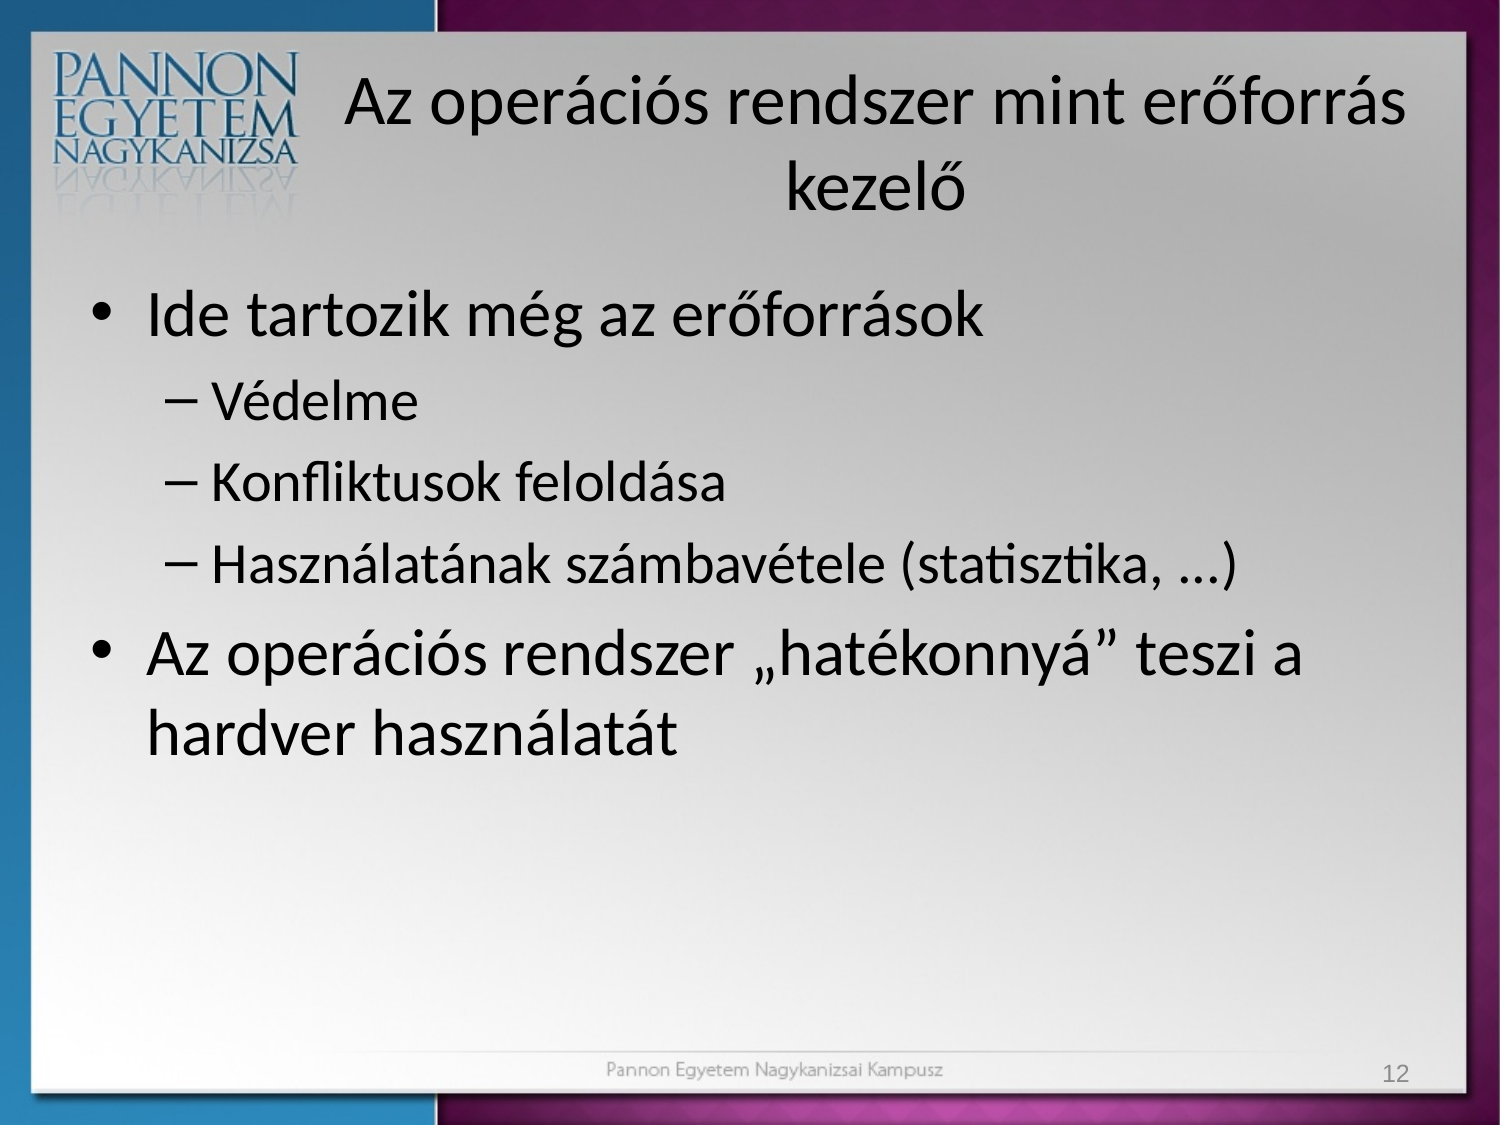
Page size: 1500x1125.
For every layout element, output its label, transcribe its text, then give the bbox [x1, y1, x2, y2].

picture [0, 0, 1500, 1125]
slide_number 12 [1074, 1042, 1425, 1103]
title Az operációs rendszer mint erőforrás kezelő [328, 45, 1425, 233]
list Ide tartozik még az erőforrások Védelme Konfliktusok feloldása Használatának számbavétele (statisztika, ...) Az operációs rendszer „hatékonnyá” teszi a hardver használatát [75, 262, 1425, 1038]
